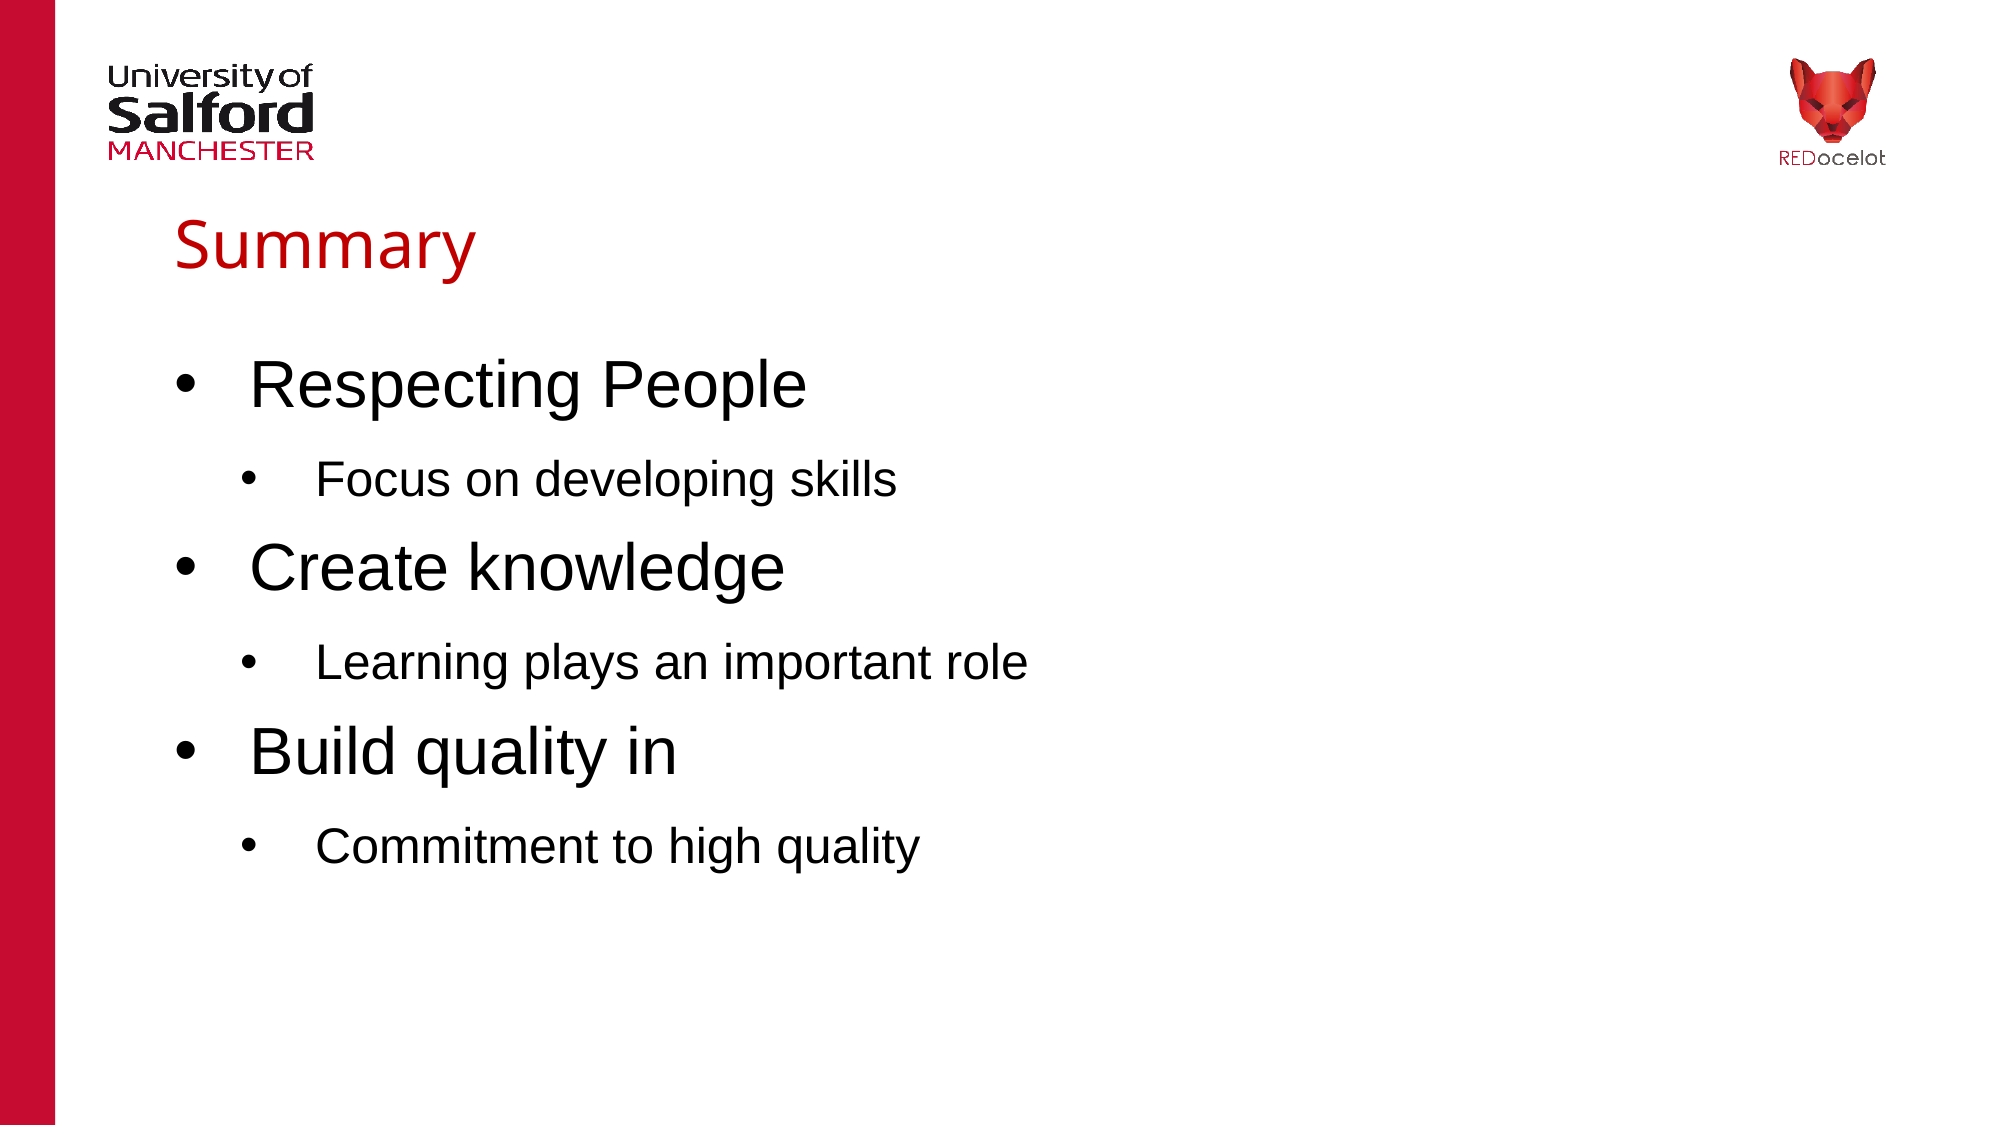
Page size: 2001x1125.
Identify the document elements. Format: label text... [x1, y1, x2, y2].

picture [1766, 43, 1899, 180]
list Respecting People Focus on developing skills Create knowledge Learning plays an important role Build quality in Commitment to high quality [159, 340, 1899, 1004]
title Summary [159, 201, 1899, 310]
picture [60, 27, 362, 196]
